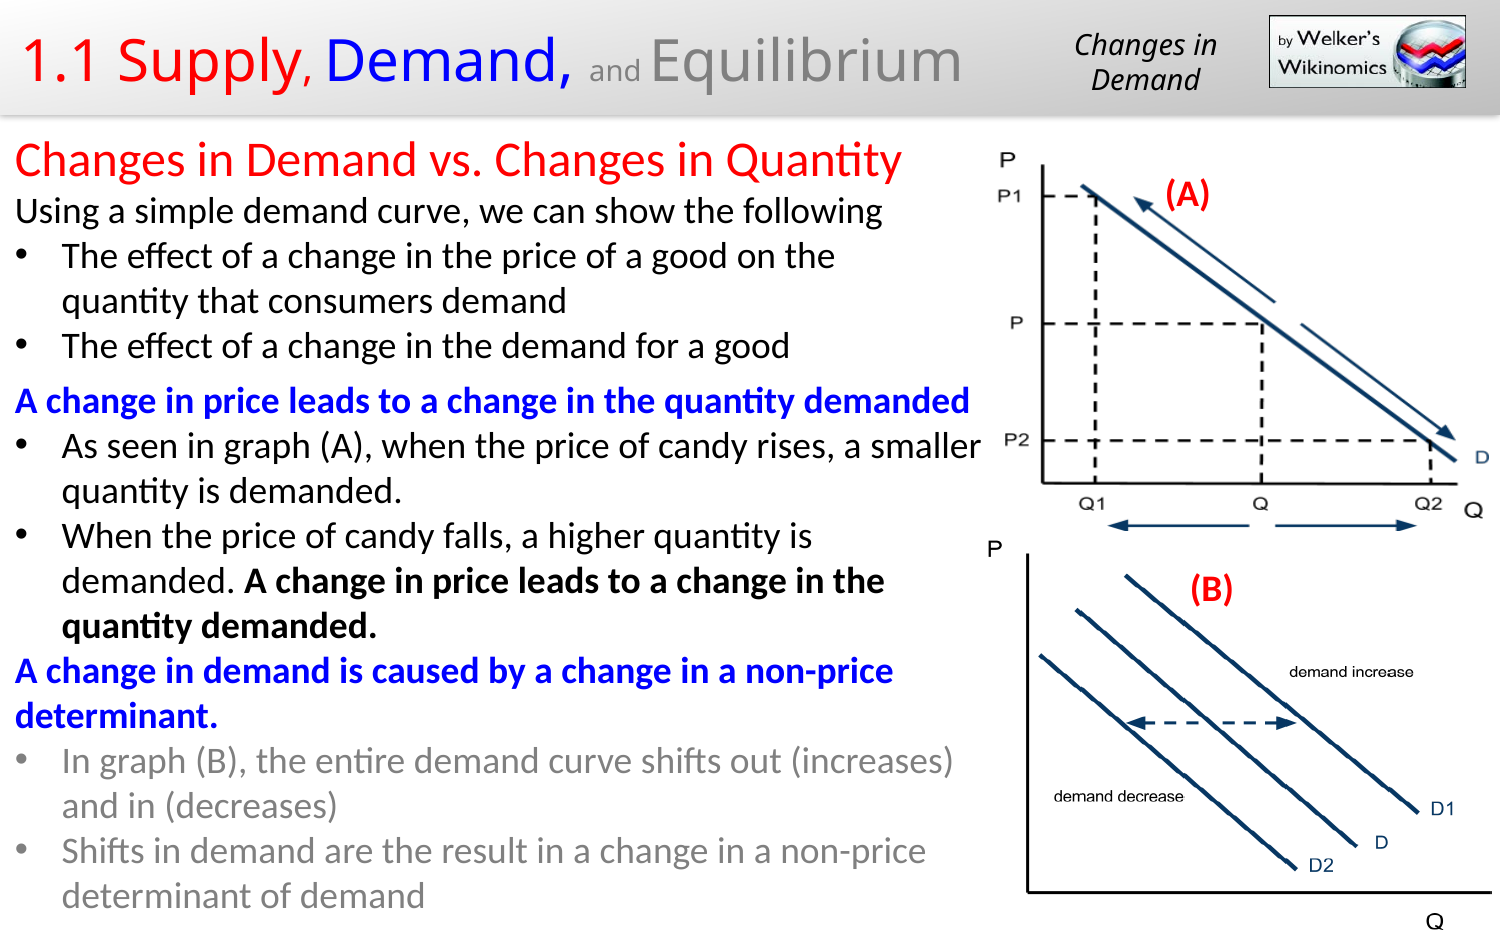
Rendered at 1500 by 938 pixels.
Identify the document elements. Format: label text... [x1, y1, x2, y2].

picture [979, 143, 1492, 930]
text_box Changes in Demand vs. Changes in Quantity Using a simple demand curve, we can show the following The effect of a change in the price of a good on the quantity that consumers demand The effect of a change in the demand for a good [0, 123, 932, 368]
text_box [0, 0, 1500, 115]
text_box A change in price leads to a change in the quantity demanded As seen in graph (A), when the price of candy rises, a smaller quantity is demanded. When the price of candy falls, a higher quantity is demanded. A change in price leads to a change in the quantity demanded. A change in demand is caused by a change in a non-price determinant. In graph (B), the entire demand curve shifts out (increases) and in (decreases) Shifts in demand are the result in a change in a non-price determinant of demand [0, 368, 982, 924]
